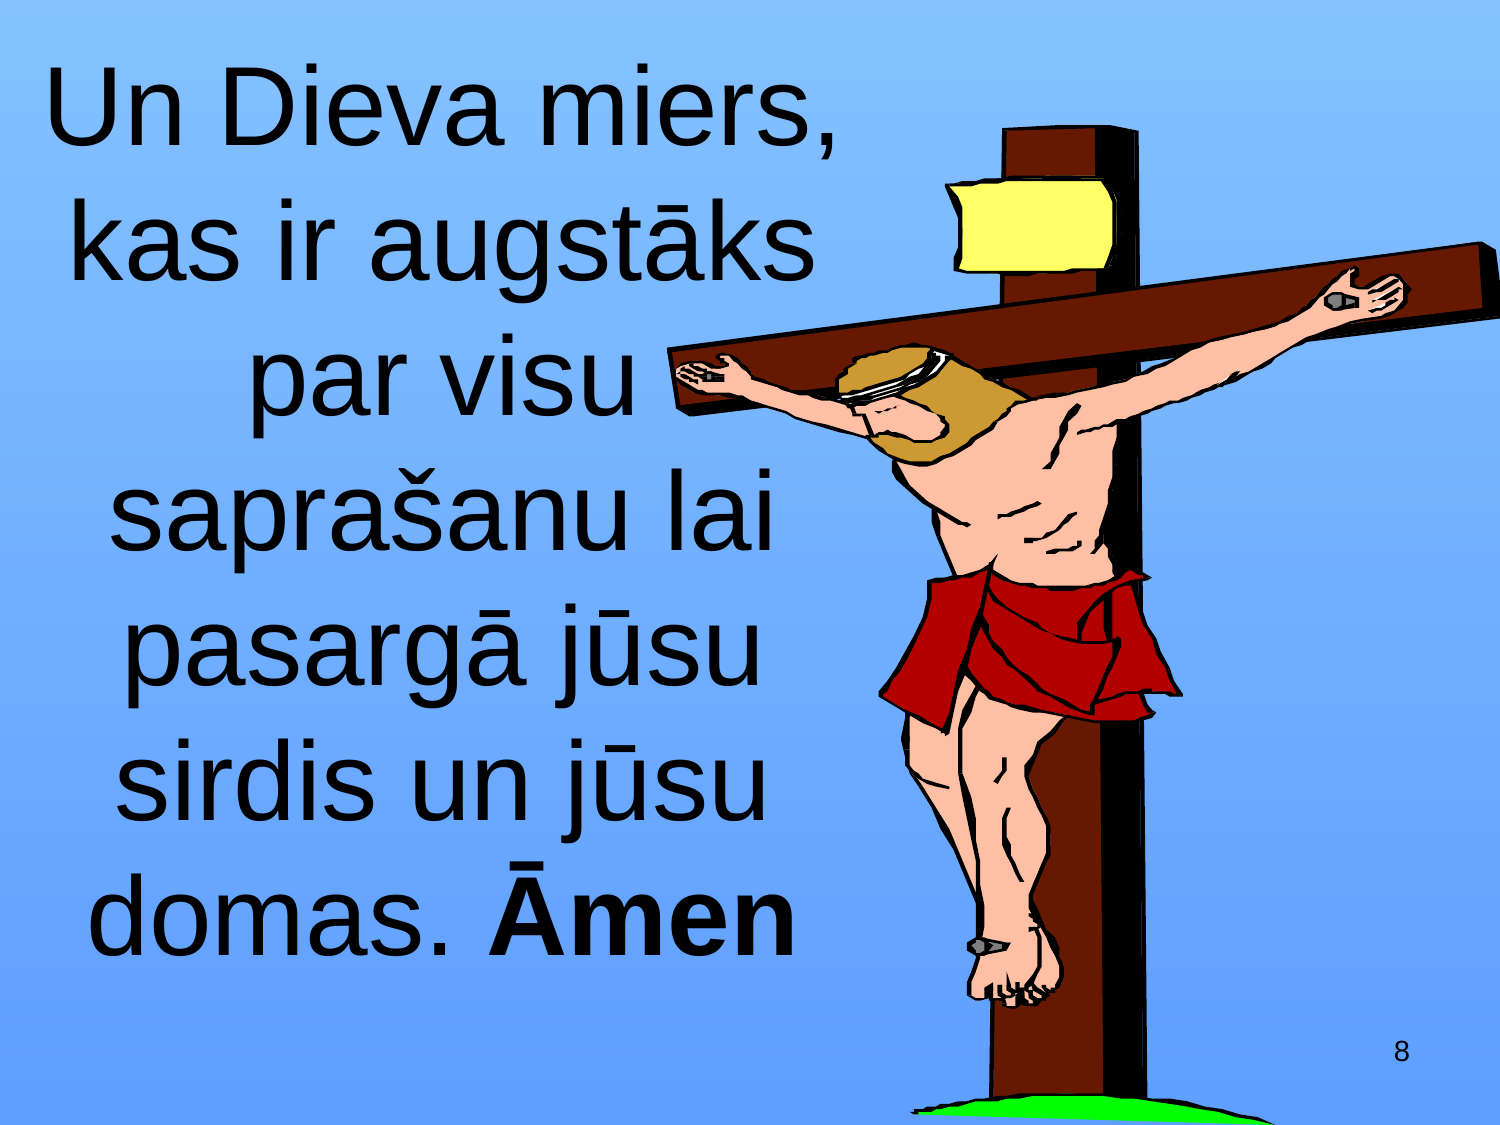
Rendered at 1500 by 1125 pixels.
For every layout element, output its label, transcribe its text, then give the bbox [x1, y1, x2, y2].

title Un Dieva miers, kas ir augstāks par visu saprašanu lai pasargā jūsu sirdis un jūsu domas. Āmen [17, 479, 657, 668]
picture [662, 125, 1500, 1125]
